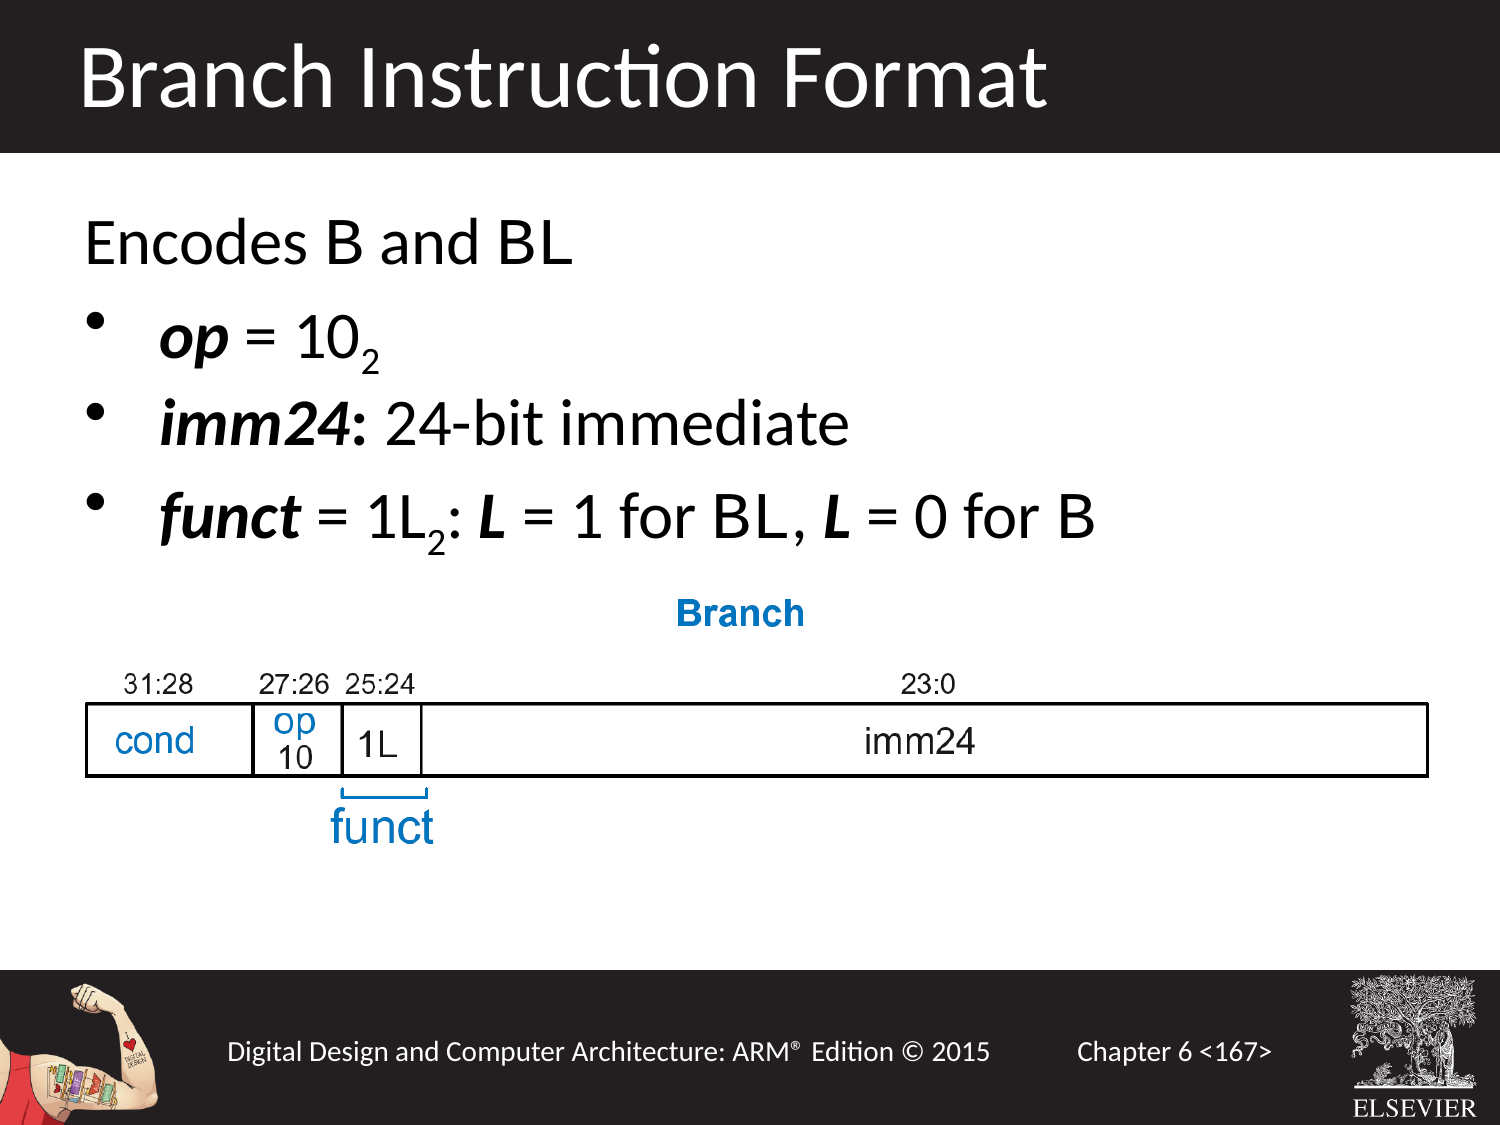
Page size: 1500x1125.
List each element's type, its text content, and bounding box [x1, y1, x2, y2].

text_box Encodes B and BL op = 102 imm24: 24-bit immediate funct = 1L2: L = 1 for BL, L = 0 for B [69, 199, 1332, 571]
picture [1350, 974, 1477, 1117]
text_box Branch Instruction Format [63, 8, 1488, 133]
text_box Encodes B and BL op = 102 imm24: 24-bit immediate funct = 1L2: L = 1 for BL, L = 0 for B [69, 872, 1332, 1013]
picture [69, 571, 1450, 866]
picture [0, 979, 163, 1125]
